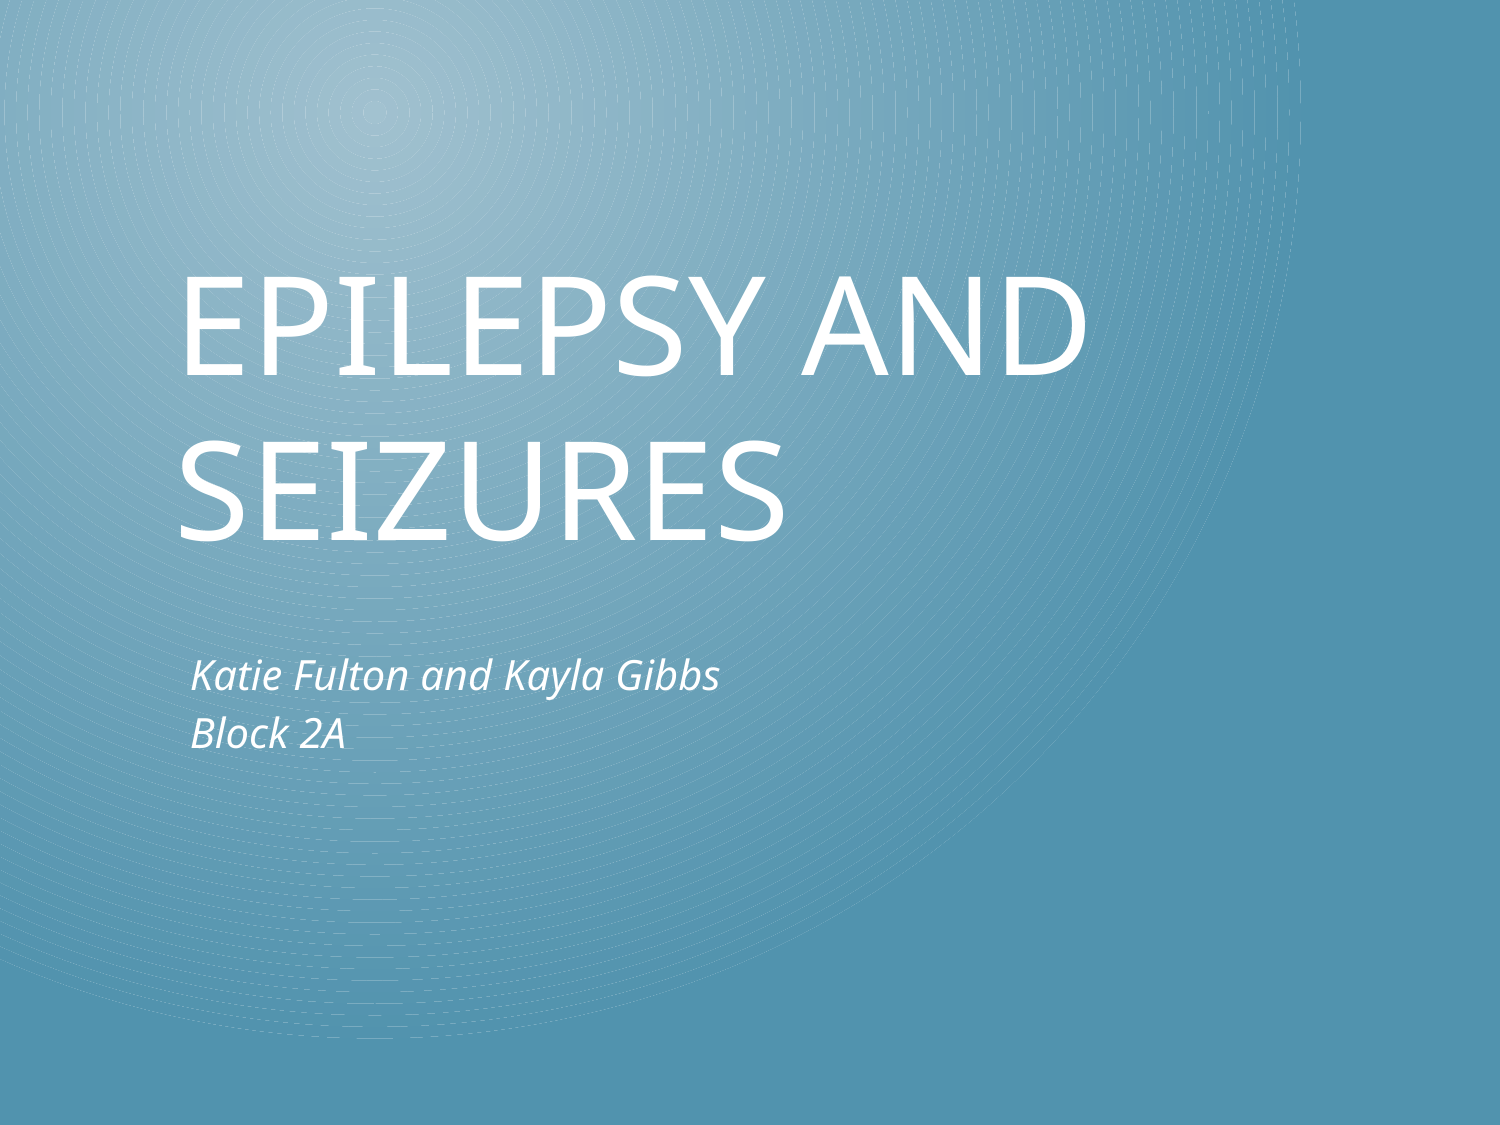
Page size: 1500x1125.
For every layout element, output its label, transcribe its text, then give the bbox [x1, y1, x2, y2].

subtitle Katie Fulton and Kayla Gibbs Block 2A [174, 640, 1188, 825]
title Epilepsy and Seizures [174, 230, 1188, 600]
